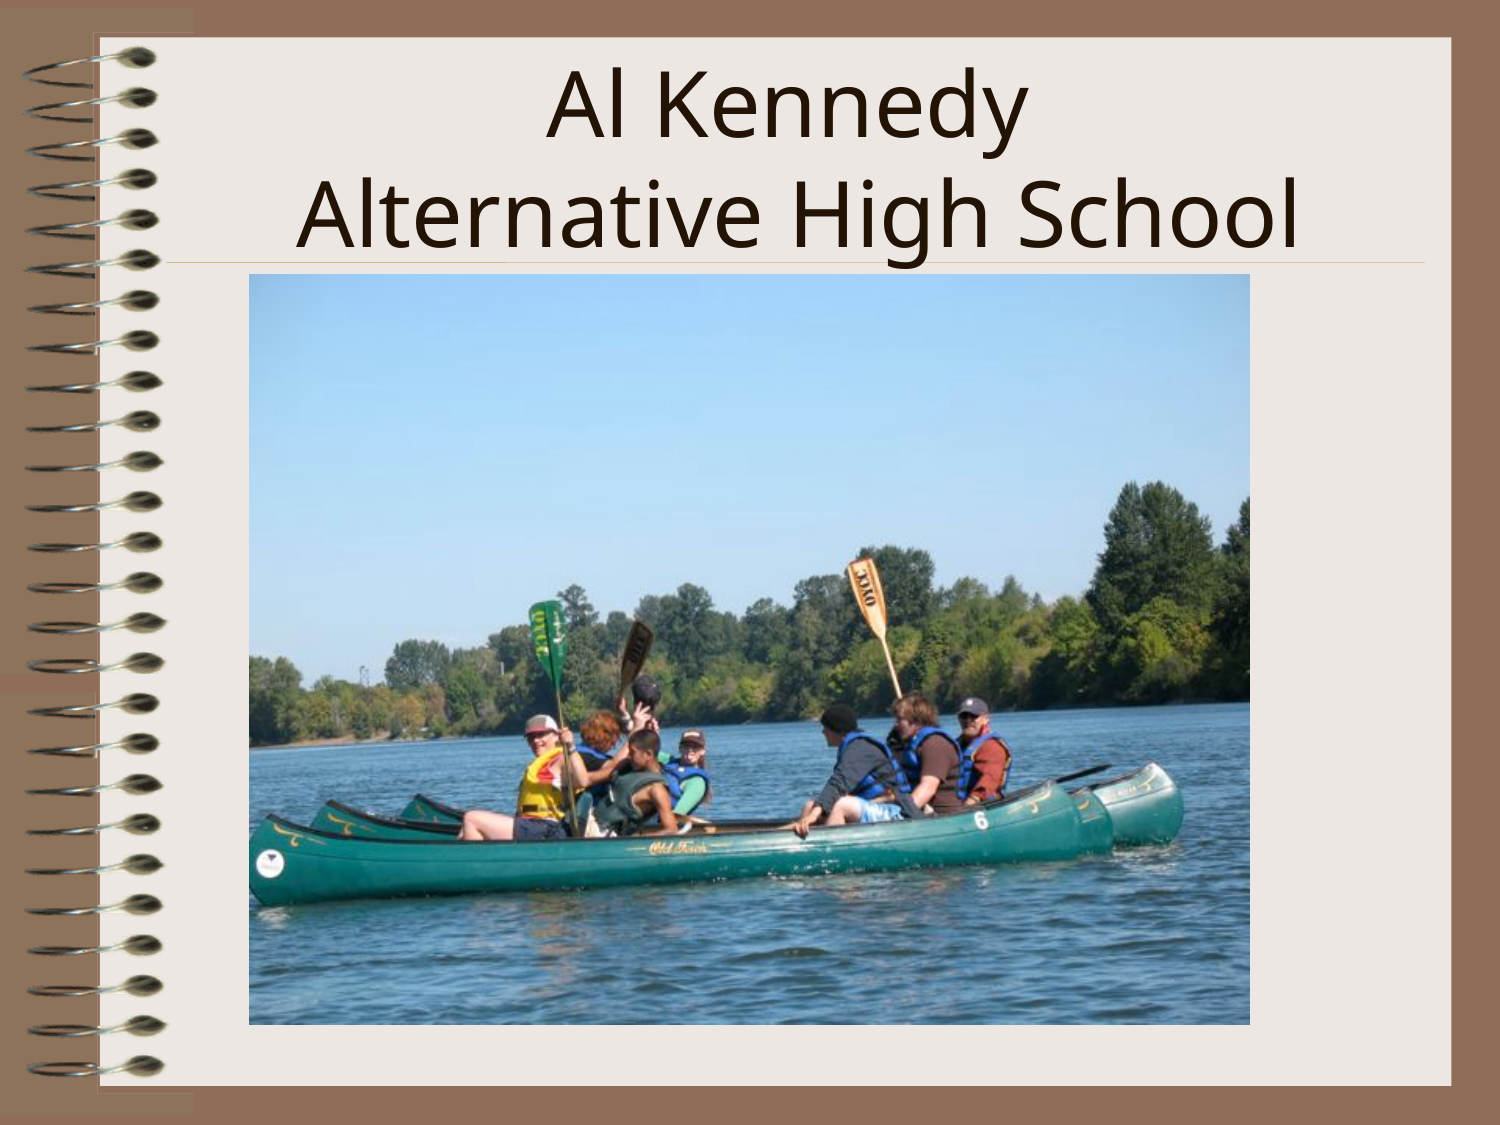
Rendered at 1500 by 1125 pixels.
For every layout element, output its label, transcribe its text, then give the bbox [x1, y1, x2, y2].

title Al Kennedy Alternative High School [174, 62, 1426, 251]
picture [0, 8, 194, 674]
picture [249, 274, 1251, 1026]
picture [0, 692, 194, 1115]
